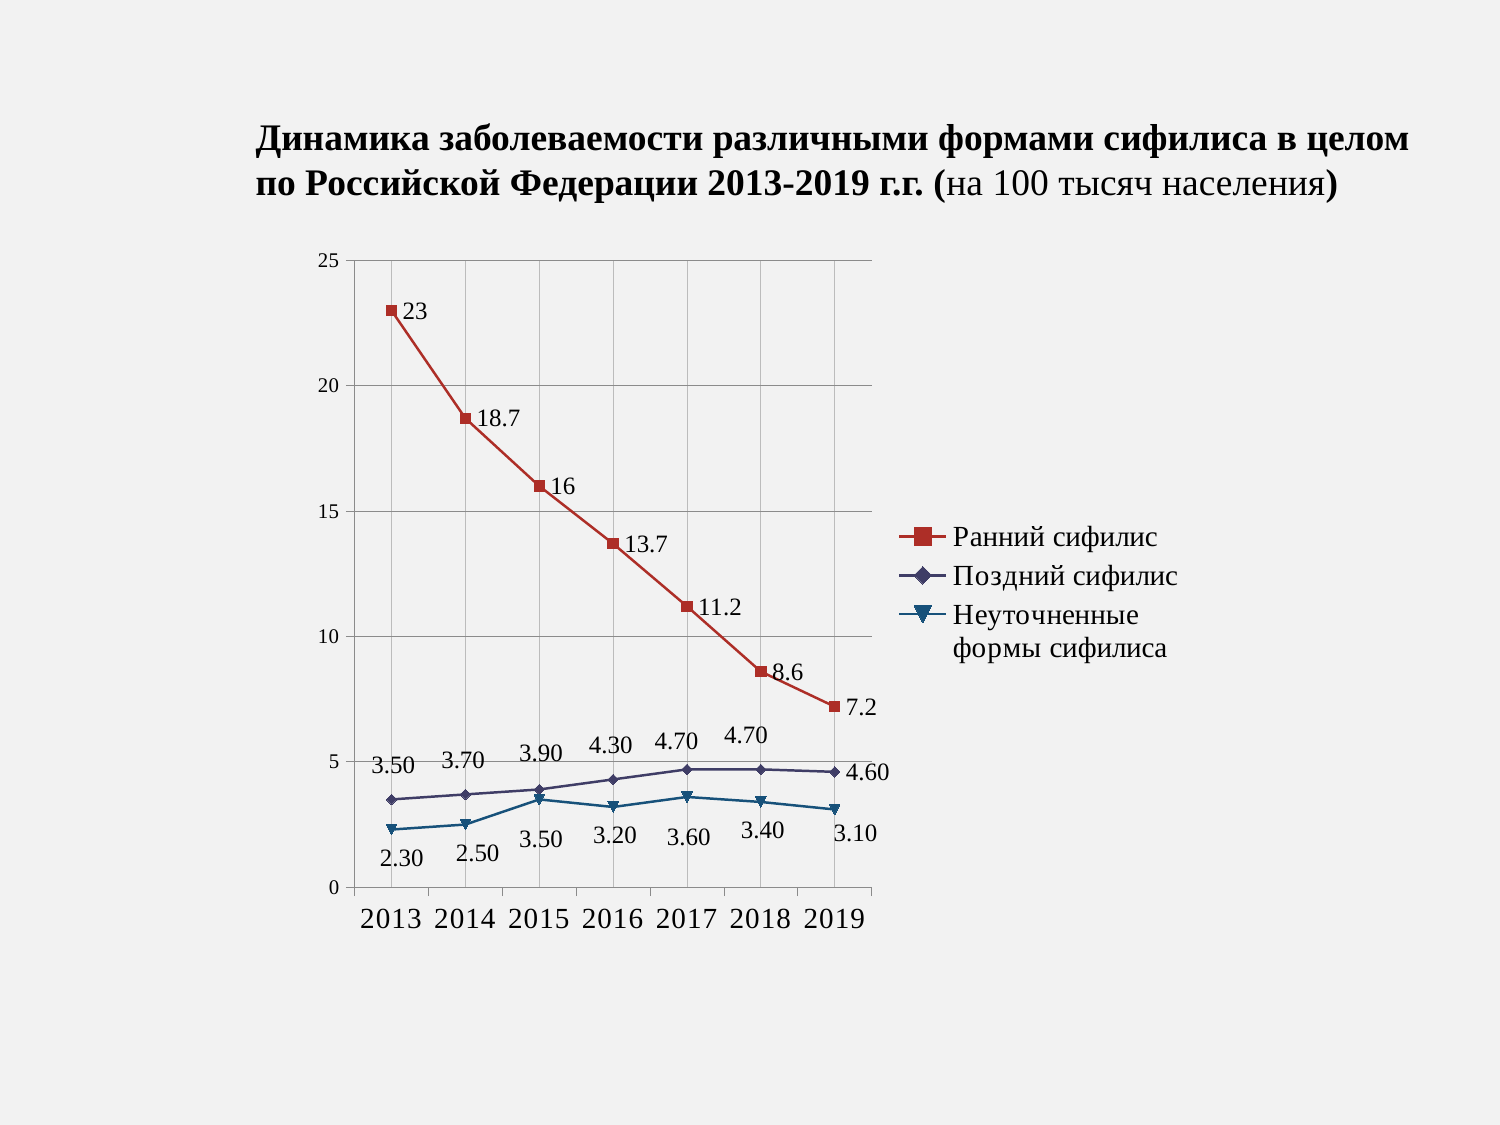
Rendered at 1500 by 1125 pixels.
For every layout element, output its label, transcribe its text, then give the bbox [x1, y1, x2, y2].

text_box Динамика заболеваемости различными формами сифилиса в целом по Российской Федерации 2013-2019 г.г. (на 100 тысяч населения) [240, 105, 1435, 211]
chart [299, 234, 1200, 950]
